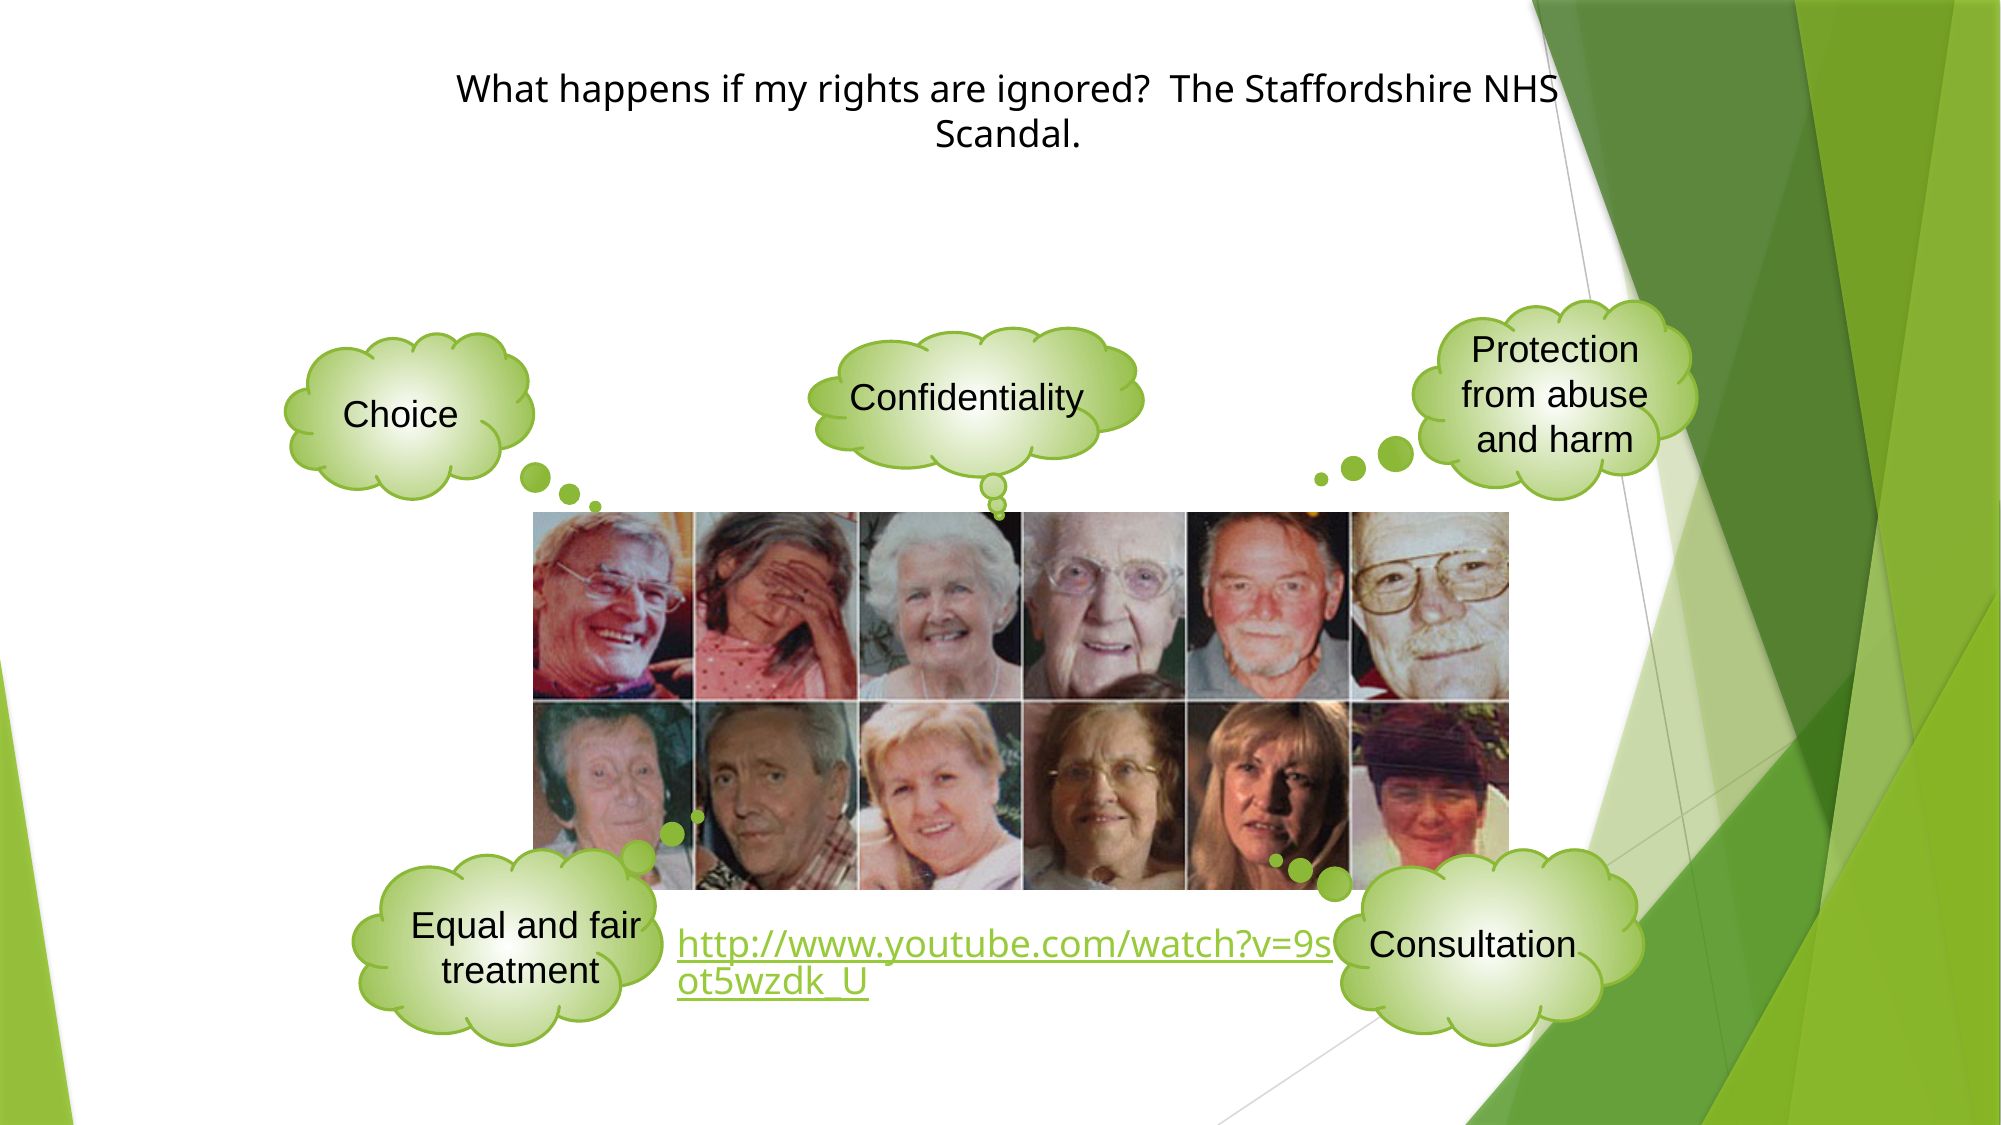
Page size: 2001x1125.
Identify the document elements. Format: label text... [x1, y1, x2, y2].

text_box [1334, 848, 1645, 1046]
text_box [352, 848, 663, 1046]
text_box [1412, 299, 1698, 500]
list What happens if my rights are ignored? The Staffordshire NHS Scandal. [435, 57, 1582, 710]
picture [533, 512, 1510, 890]
text_box Choice [283, 332, 536, 501]
text_box Choice [589, 500, 602, 511]
text_box Choice [520, 462, 551, 493]
text_box Choice [558, 483, 581, 505]
text_box http://www.youtube.com/watch?v=9sot5wzdk_U [667, 912, 1329, 979]
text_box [808, 327, 1144, 477]
